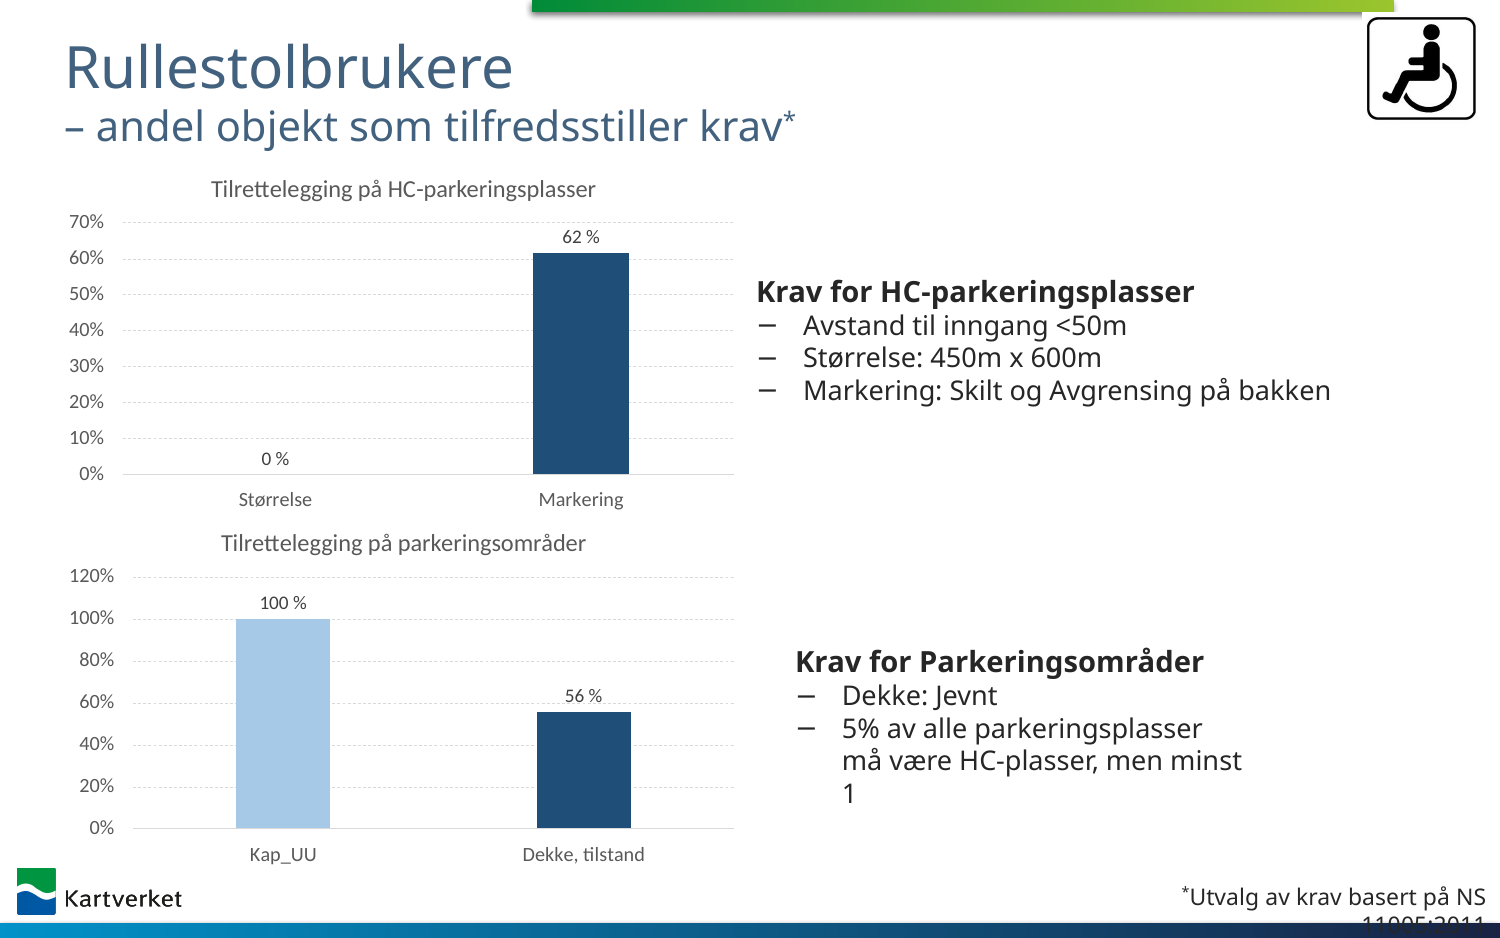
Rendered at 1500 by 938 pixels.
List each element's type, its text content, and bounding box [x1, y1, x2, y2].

text_box Rullestolbrukere – andel objekt som tilfredsstiller krav* [49, 25, 1431, 158]
text_box *Utvalg av krav basert på NS 11005:2011 [1068, 873, 1500, 938]
picture [62, 166, 746, 519]
picture [1362, 12, 1481, 126]
text_box Krav for Parkeringsområder Dekke: Jevnt 5% av alle parkeringsplasser må være HC-plasser, men minst 1 [780, 636, 1261, 816]
text_box Krav for HC-parkeringsplasser Avstand til inngang <50m Størrelse: 450m x 600m Markering: Skilt og Avgrensing på bakken [750, 265, 1346, 413]
picture [62, 520, 746, 874]
